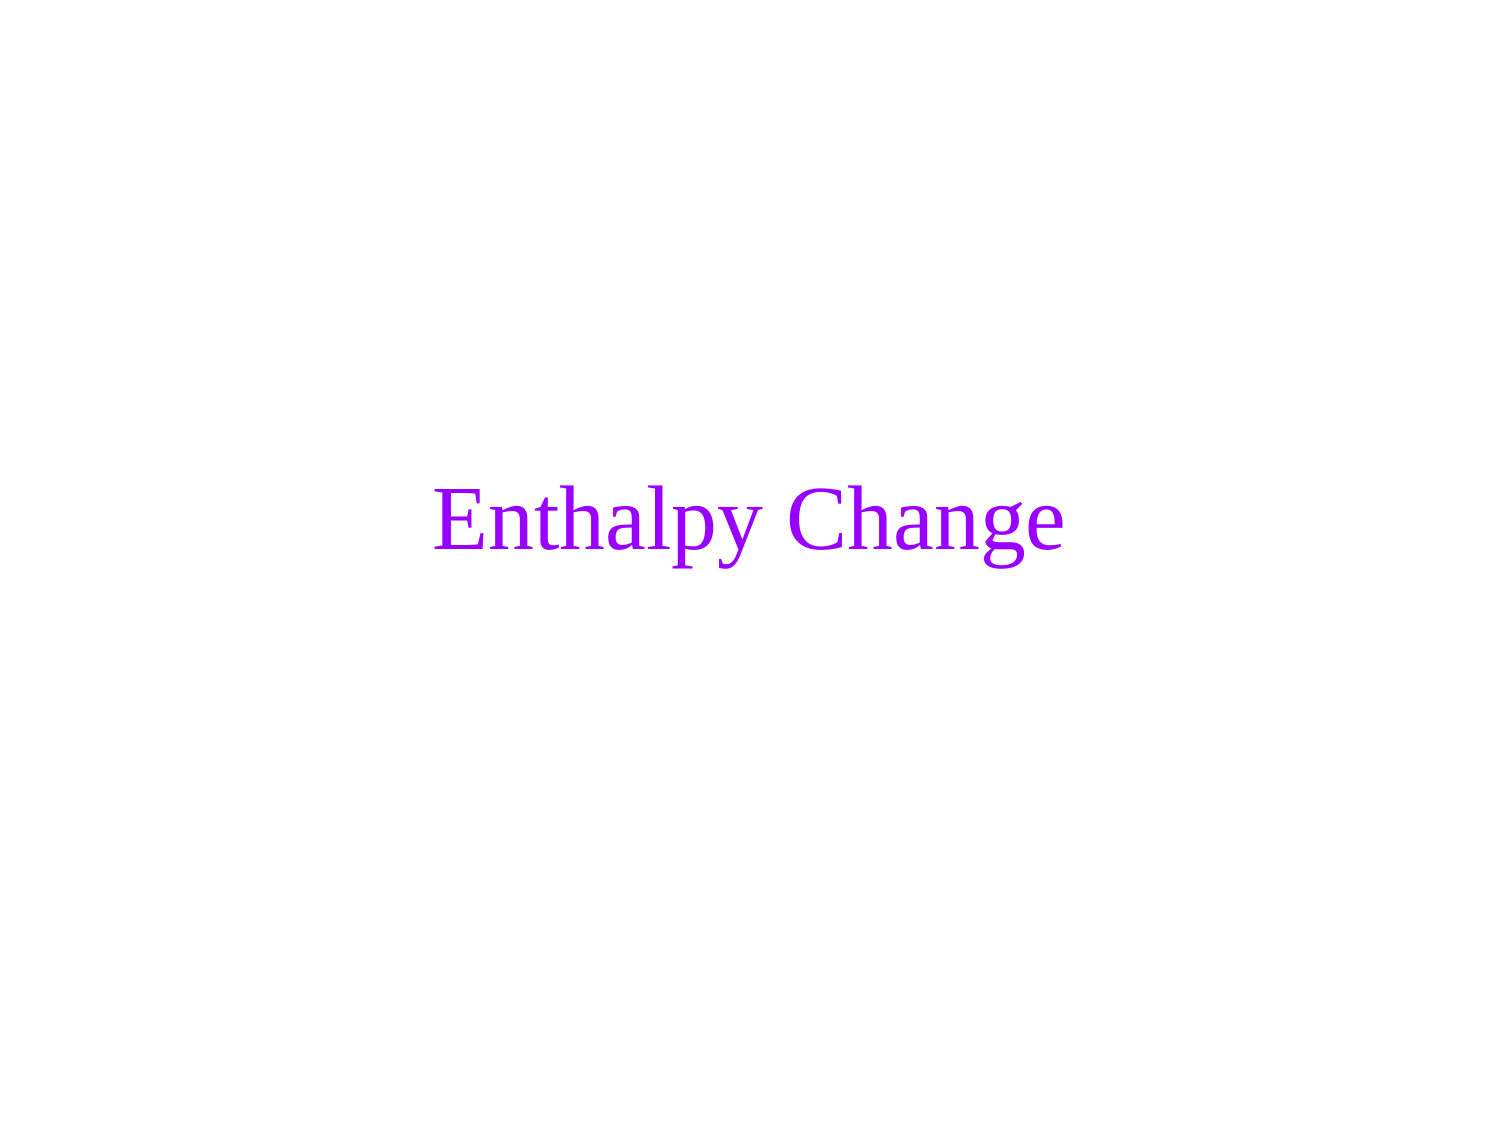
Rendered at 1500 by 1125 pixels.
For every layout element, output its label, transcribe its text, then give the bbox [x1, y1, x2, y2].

text_box Enthalpy Change [112, 418, 1388, 607]
